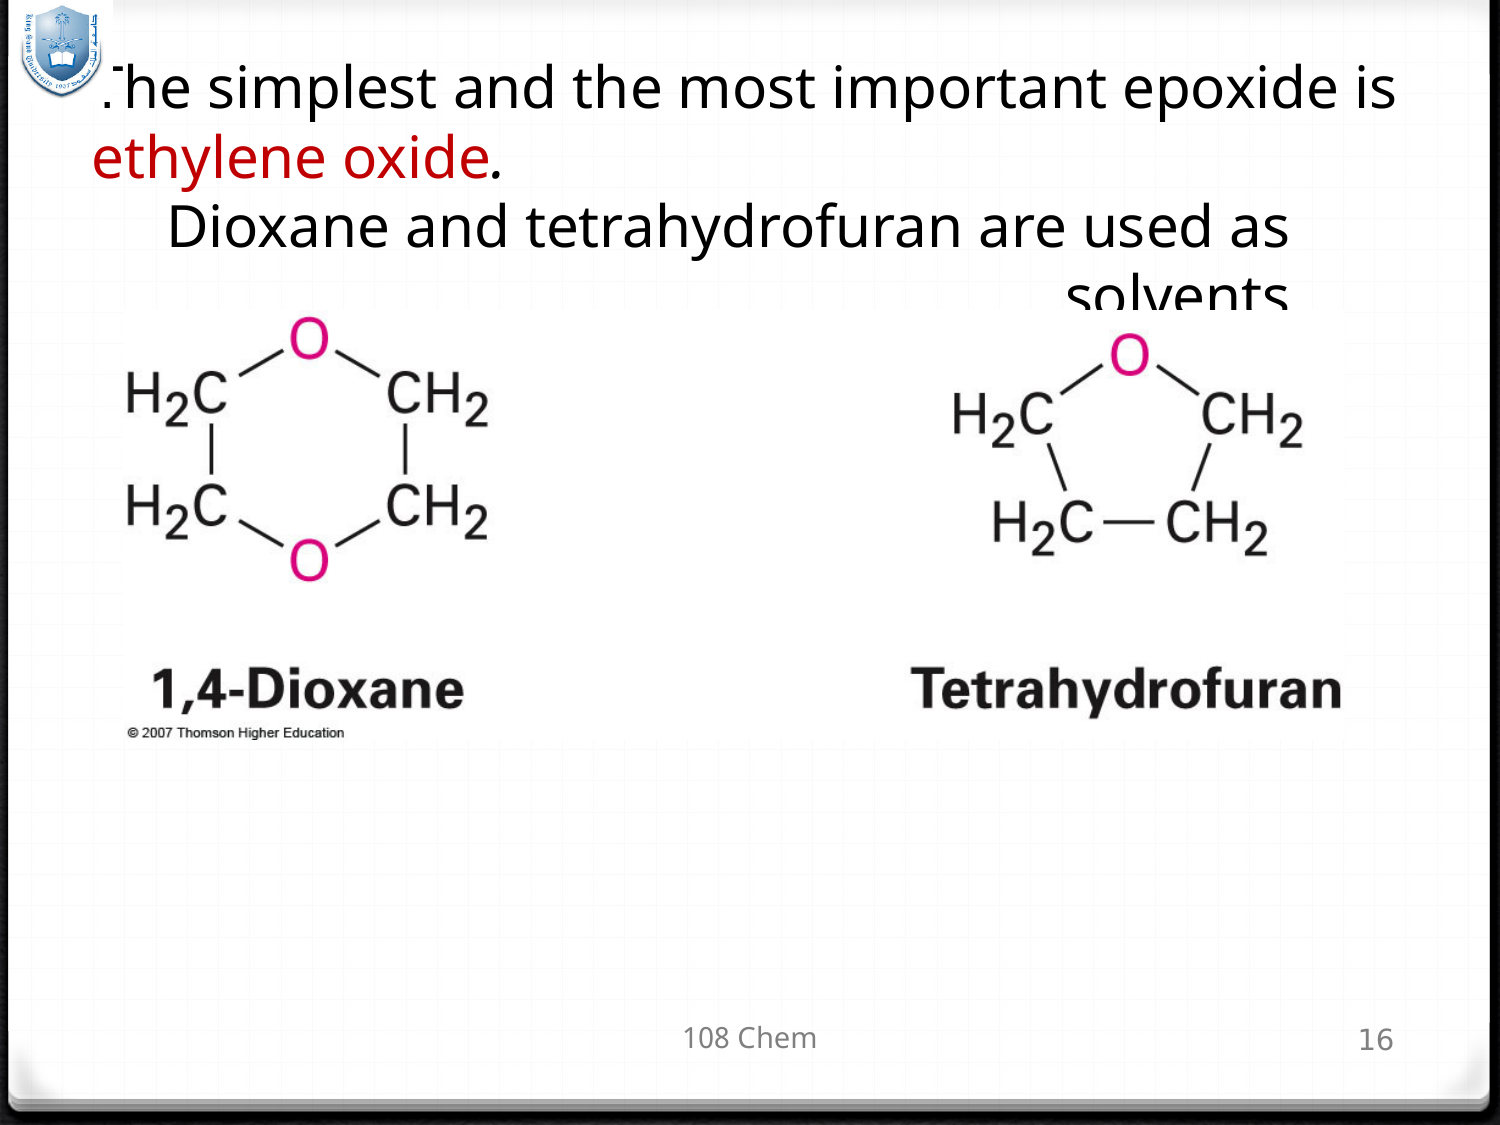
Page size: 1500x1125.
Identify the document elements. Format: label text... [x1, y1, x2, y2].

picture [0, 0, 1500, 1125]
text_box The simplest and the most important epoxide is ethylene oxide. [76, 42, 1500, 198]
footer 108 Chem [512, 1008, 988, 1069]
text_box Dioxane and tetrahydrofuran are used as solvents [64, 181, 1306, 336]
slide_number 16 [1059, 1008, 1410, 1069]
